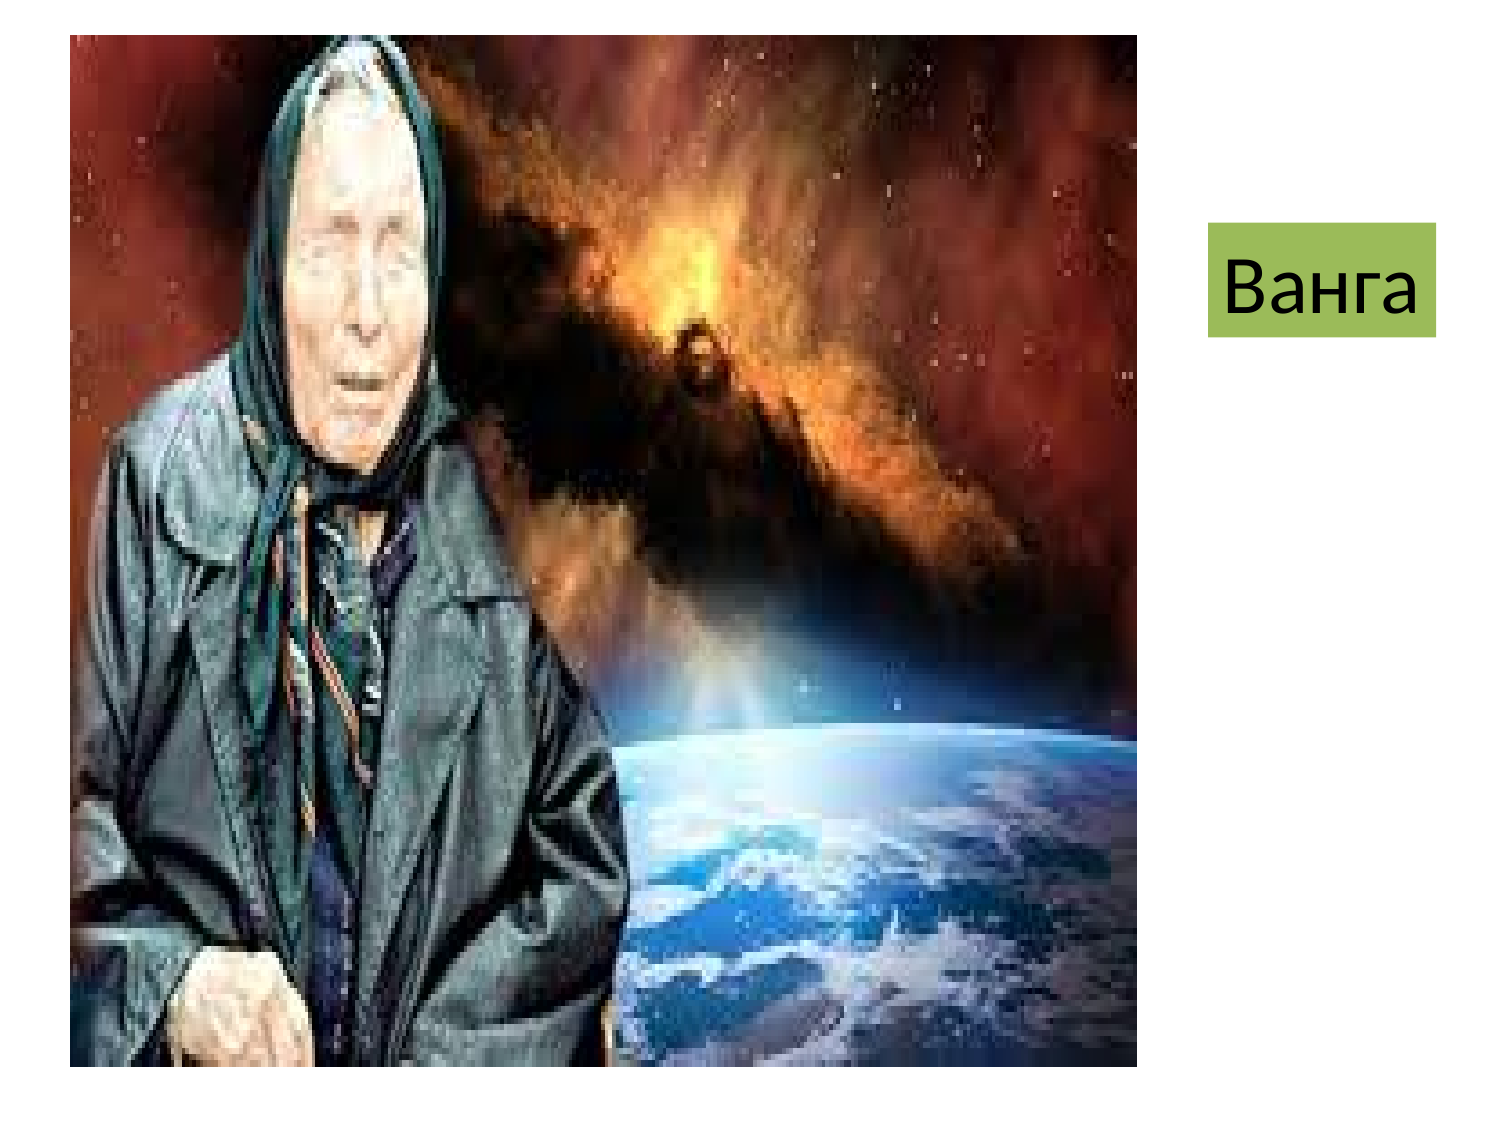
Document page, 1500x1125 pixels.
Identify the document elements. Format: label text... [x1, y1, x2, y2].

picture [70, 34, 1137, 1067]
text_box Ванга [1208, 222, 1437, 338]
